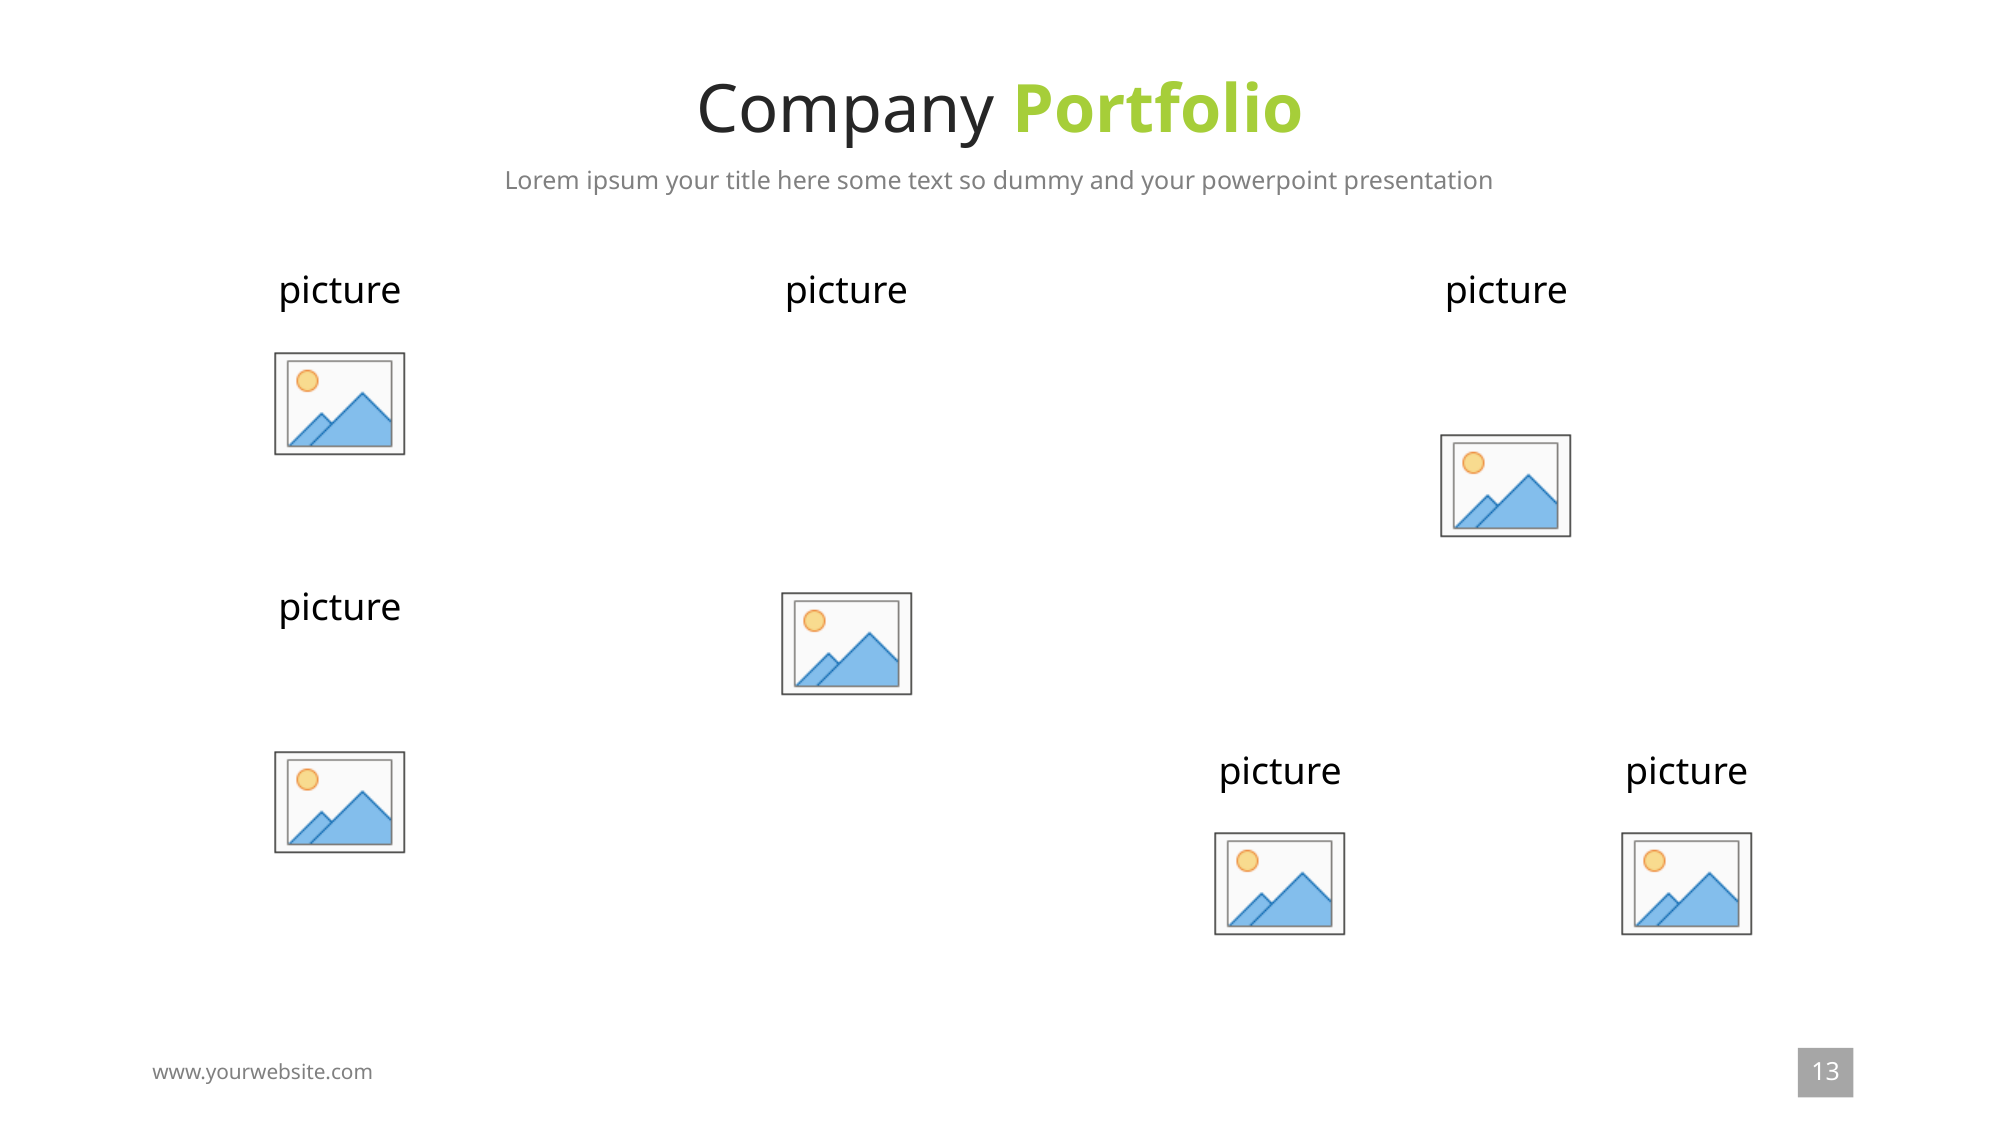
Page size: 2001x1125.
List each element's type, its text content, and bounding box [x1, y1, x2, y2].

picture [606, 258, 1087, 1030]
picture [99, 575, 581, 1030]
slide_number 13 [1788, 1042, 1863, 1103]
picture [99, 258, 581, 550]
list Lorem ipsum your title here some text so dummy and your powerpoint presentation [137, 160, 1863, 207]
title Company Portfolio [137, 55, 1863, 160]
picture [1112, 739, 1448, 1030]
picture [1473, 739, 1901, 1030]
footer www.yourwebsite.com [137, 1042, 415, 1103]
picture [1112, 258, 1901, 714]
